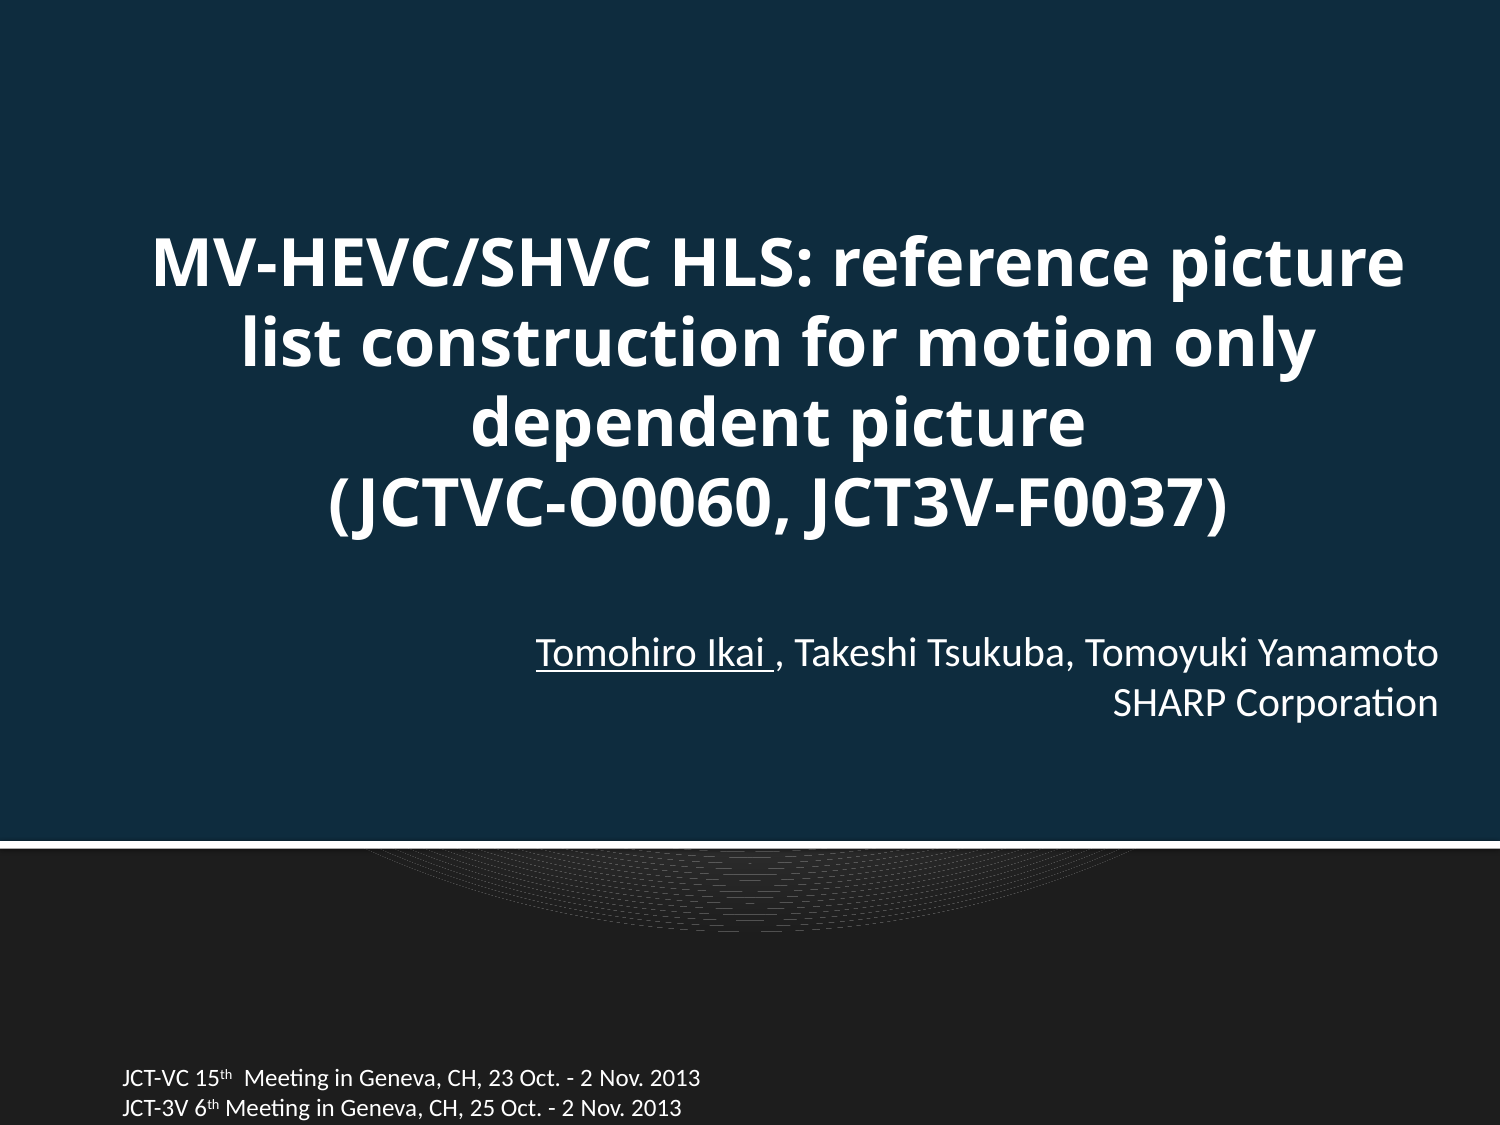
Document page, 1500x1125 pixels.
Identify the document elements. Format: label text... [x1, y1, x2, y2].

title MV-HEVC/SHVC HLS: reference picture list construction for motion only dependent picture (JCTVC-O0060, JCT3V-F0037) [112, 219, 1438, 419]
subtitle Tomohiro Ikai , Takeshi Tsukuba, Tomoyuki Yamamoto SHARP Corporation [206, 550, 1448, 776]
list JCT-VC 15th Meeting in Geneva, CH, 23 Oct. - 2 Nov. 2013 JCT-3V 6th Meeting in Geneva, CH, 25 Oct. - 2 Nov. 2013 [93, 1046, 810, 1118]
